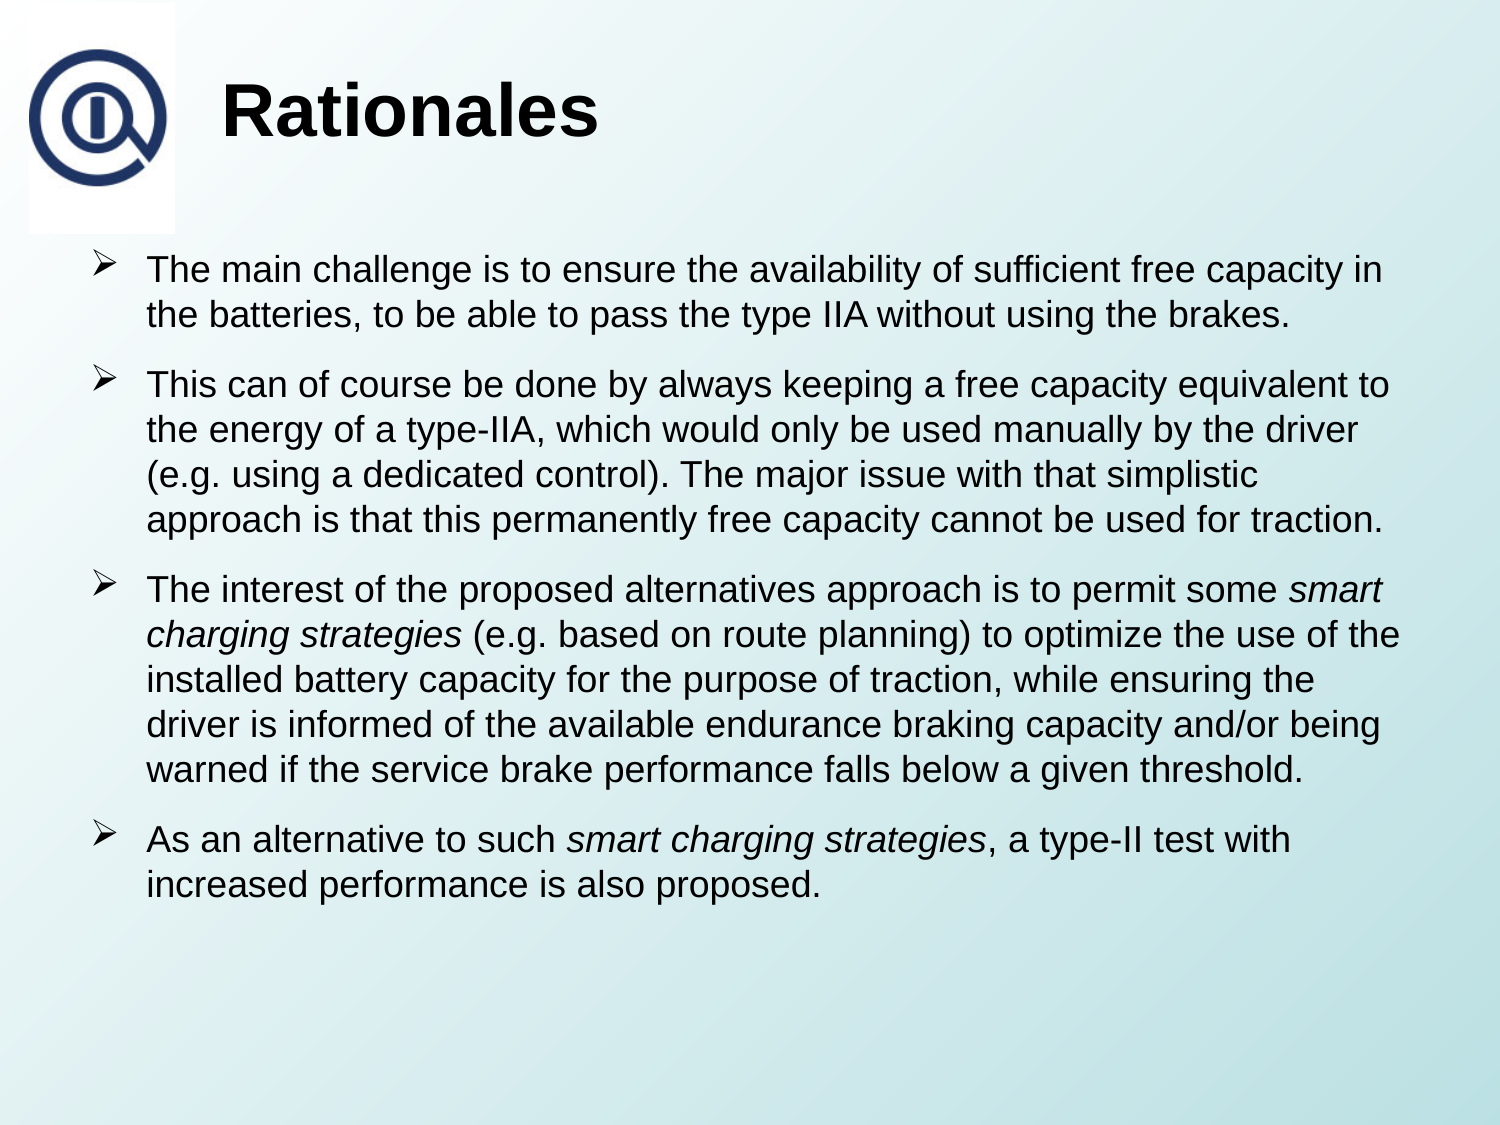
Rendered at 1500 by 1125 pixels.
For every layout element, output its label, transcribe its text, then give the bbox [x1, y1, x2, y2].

list The main challenge is to ensure the availability of sufficient free capacity in the batteries, to be able to pass the type IIA without using the brakes. This can of course be done by always keeping a free capacity equivalent to the energy of a type-IIA, which would only be used manually by the driver (e.g. using a dedicated control). The major issue with that simplistic approach is that this permanently free capacity cannot be used for traction. The interest of the proposed alternatives approach is to permit some smart charging strategies (e.g. based on route planning) to optimize the use of the installed battery capacity for the purpose of traction, while ensuring the driver is informed of the available endurance braking capacity and/or being warned if the service brake performance falls below a given threshold. As an alternative to such smart charging strategies, a type-II test with increased performance is also proposed. [74, 237, 1426, 1088]
picture [29, 3, 175, 234]
title Rationales [206, 54, 1236, 237]
